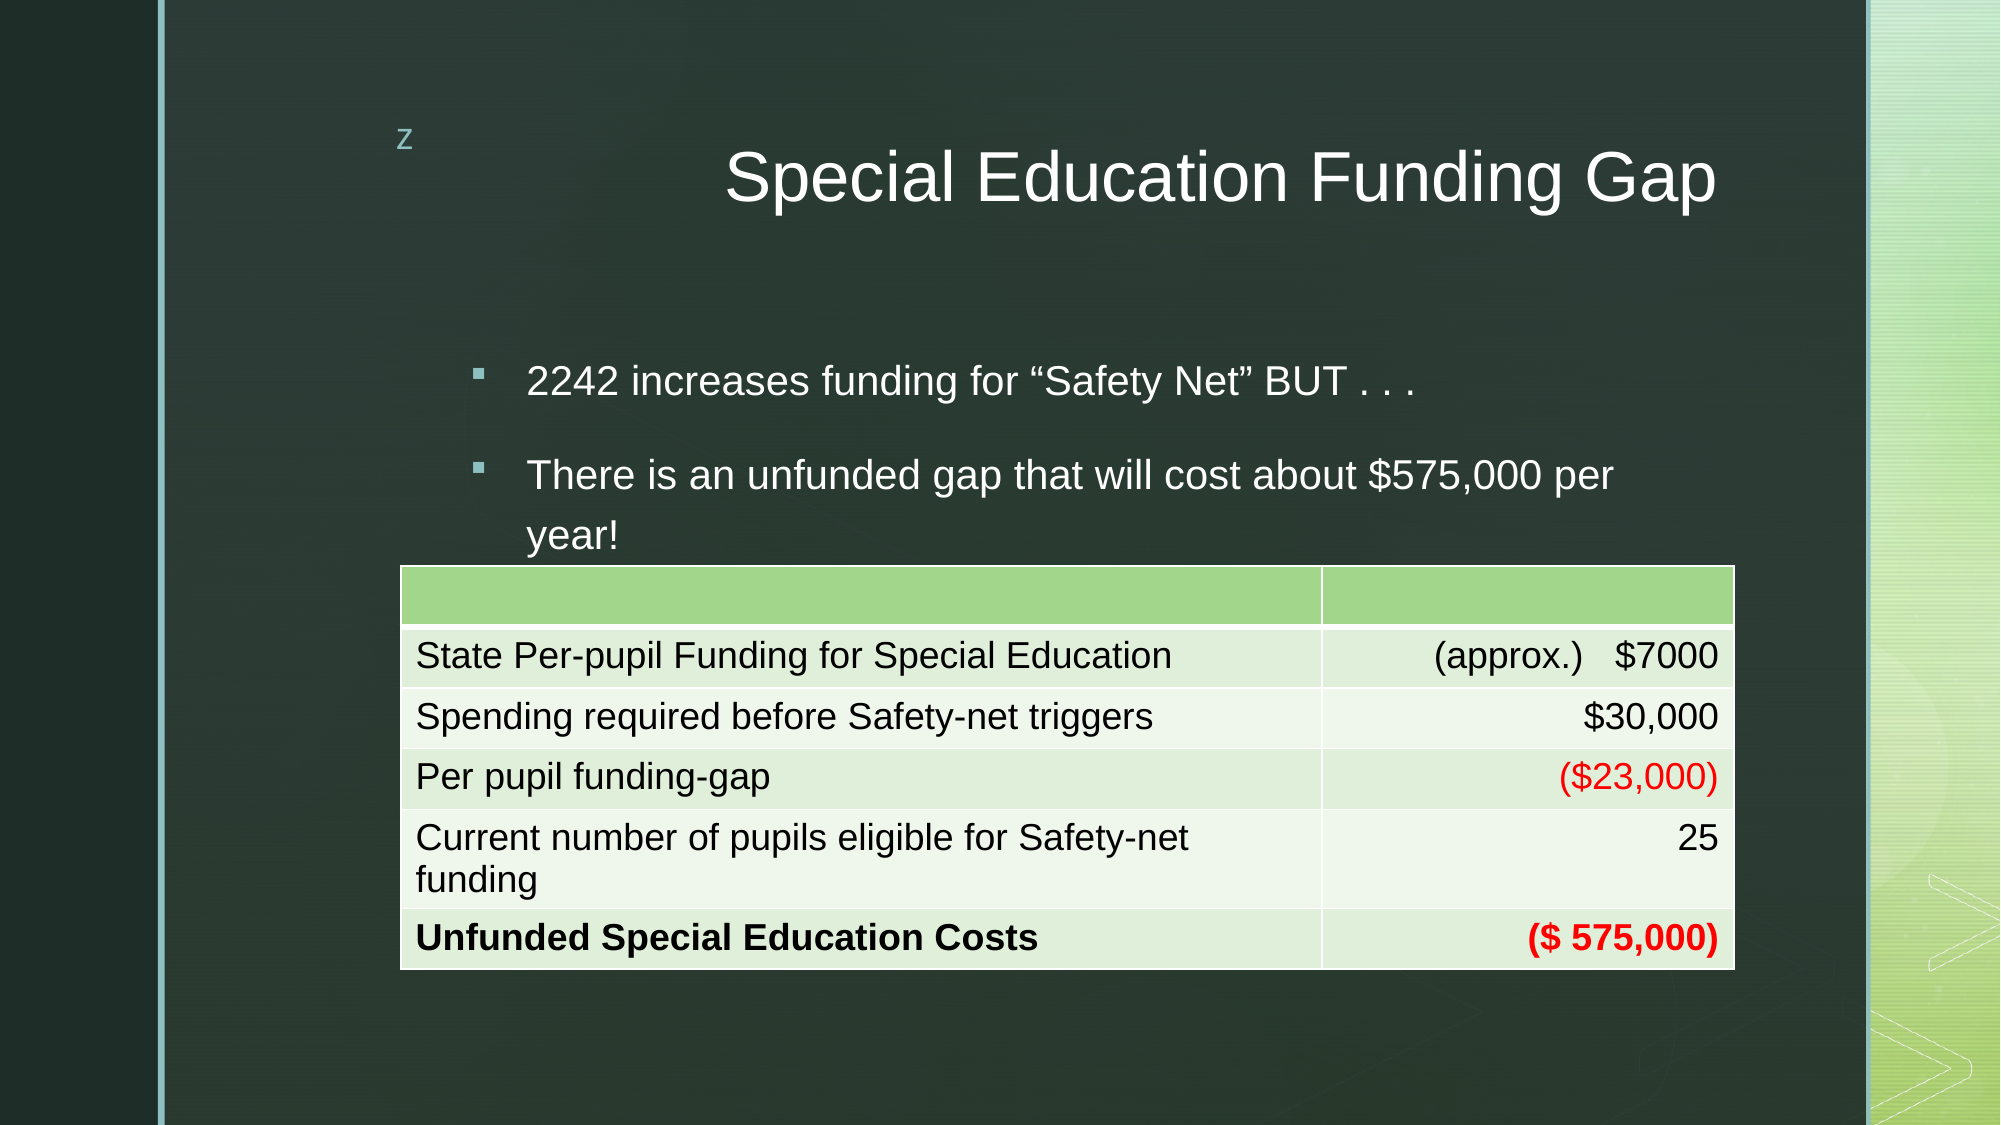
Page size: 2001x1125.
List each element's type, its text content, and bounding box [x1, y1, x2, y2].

table_header [1323, 567, 1733, 624]
table_cell $30,000 [1323, 689, 1733, 748]
table_header [402, 567, 1321, 624]
table_cell Per pupil funding-gap [402, 749, 1321, 809]
table_cell Spending required before Safety-net triggers [402, 689, 1321, 748]
table_cell Current number of pupils eligible for Safety-net funding [402, 810, 1321, 908]
list 2242 increases funding for “Safety Net” BUT . . . There is an unfunded gap that will cost about $575,000 per year! [454, 336, 1734, 565]
table_cell Unfunded Special Education Costs [402, 909, 1321, 968]
table_cell ($23,000) [1323, 749, 1733, 809]
title Special Education Funding Gap [428, 132, 1734, 310]
table_cell State Per-pupil Funding for Special Education [402, 630, 1321, 687]
picture [1871, 0, 2001, 1125]
table_cell (approx.) $7000 [1323, 630, 1733, 687]
table_cell 25 [1323, 810, 1733, 908]
table_cell ($ 575,000) [1323, 909, 1733, 968]
